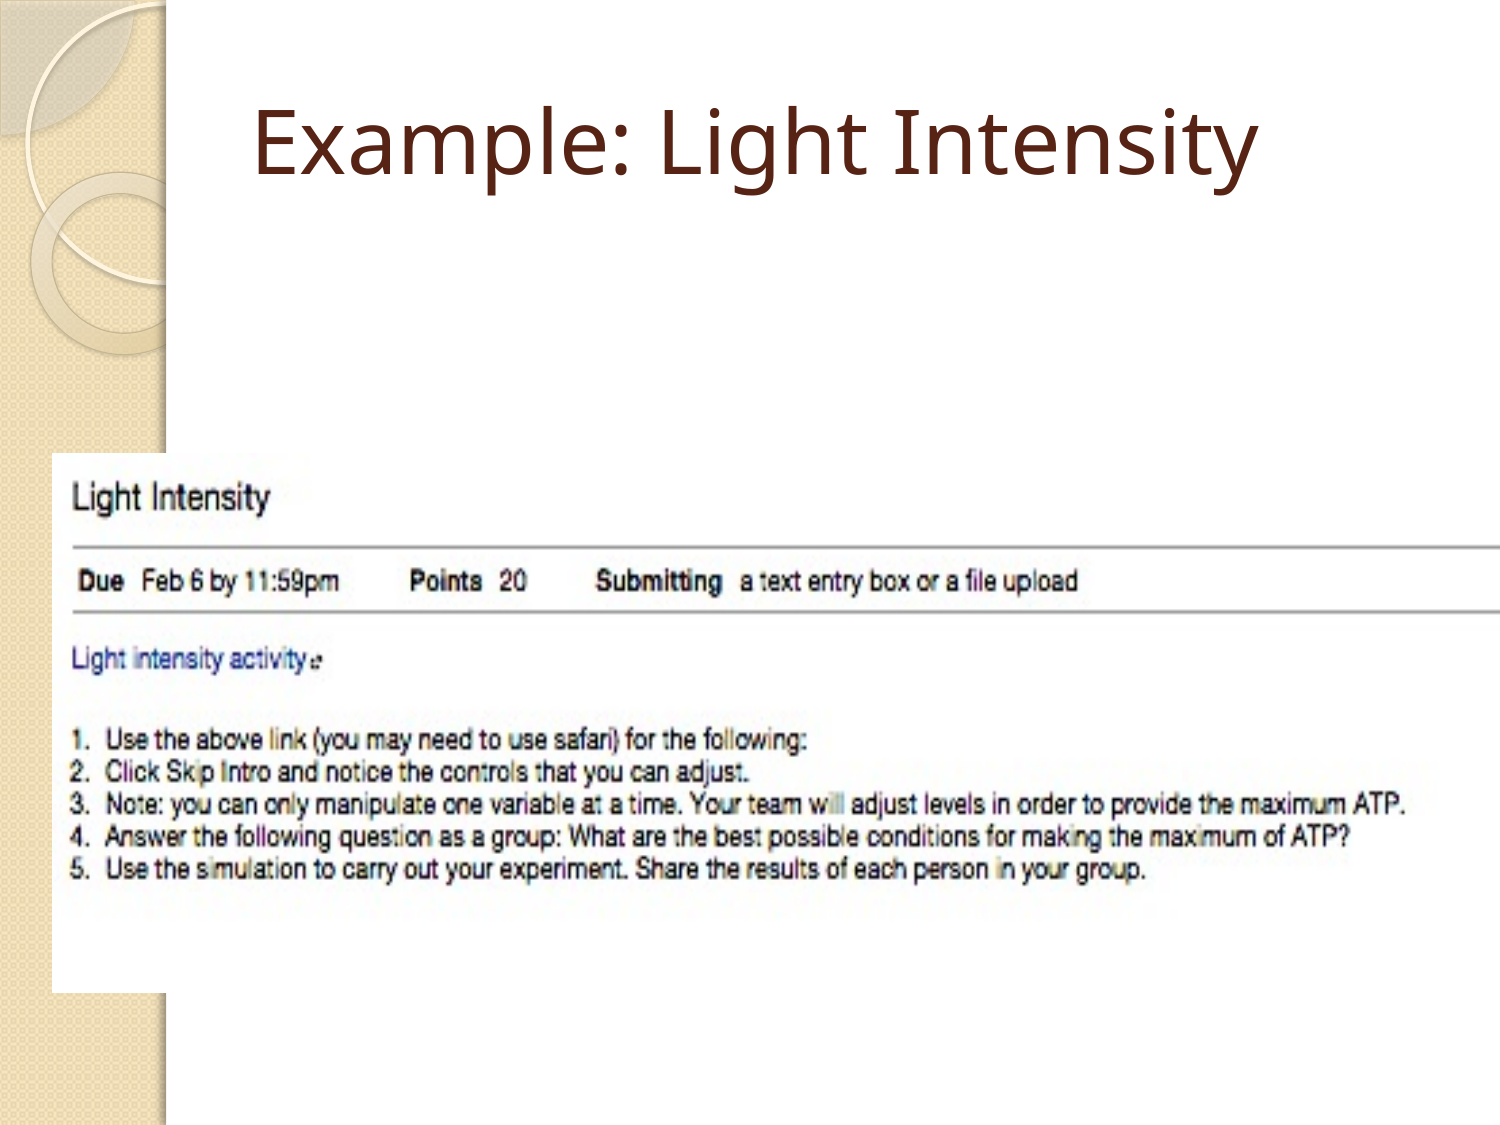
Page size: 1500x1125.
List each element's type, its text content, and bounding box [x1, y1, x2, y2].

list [0, 237, 1500, 1026]
title Example: Light Intensity [235, 45, 1466, 233]
